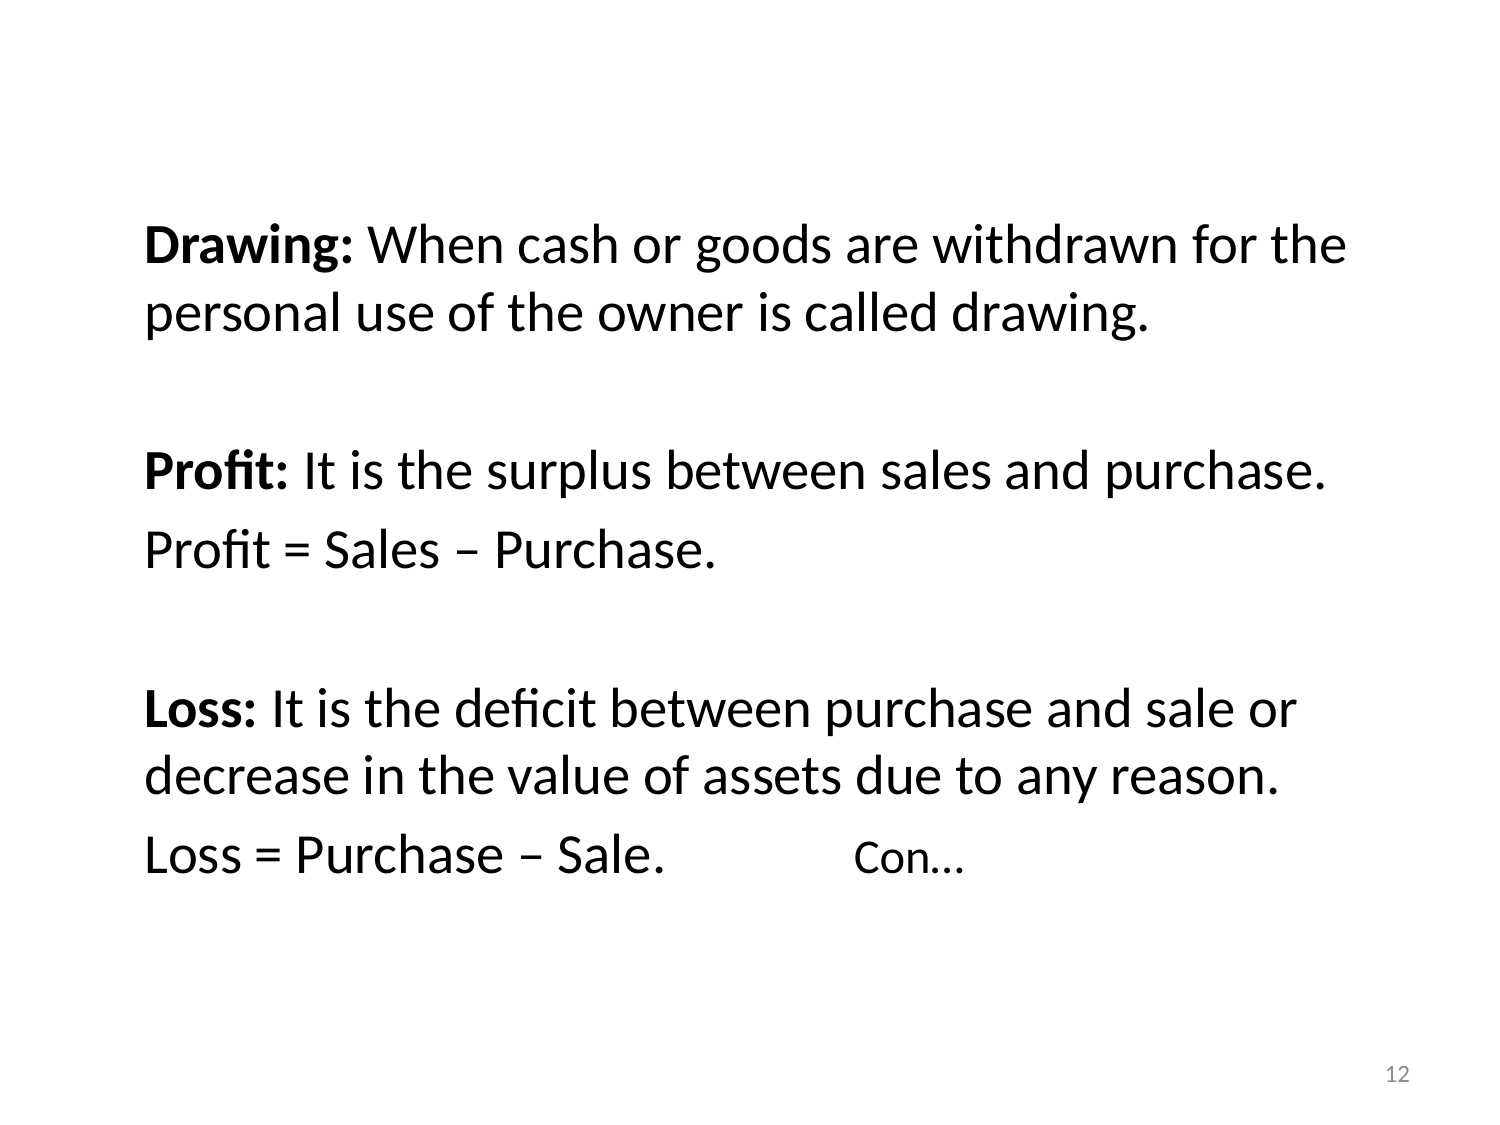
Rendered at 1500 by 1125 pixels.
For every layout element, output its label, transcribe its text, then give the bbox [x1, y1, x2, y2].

slide_number 12 [1074, 1042, 1425, 1103]
list Drawing: When cash or goods are withdrawn for the personal use of the owner is called drawing. Profit: It is the surplus between sales and purchase. Profit = Sales – Purchase. Loss: It is the deficit between purchase and sale or decrease in the value of assets due to any reason. Loss = Purchase – Sale. Con… [75, 200, 1425, 1005]
